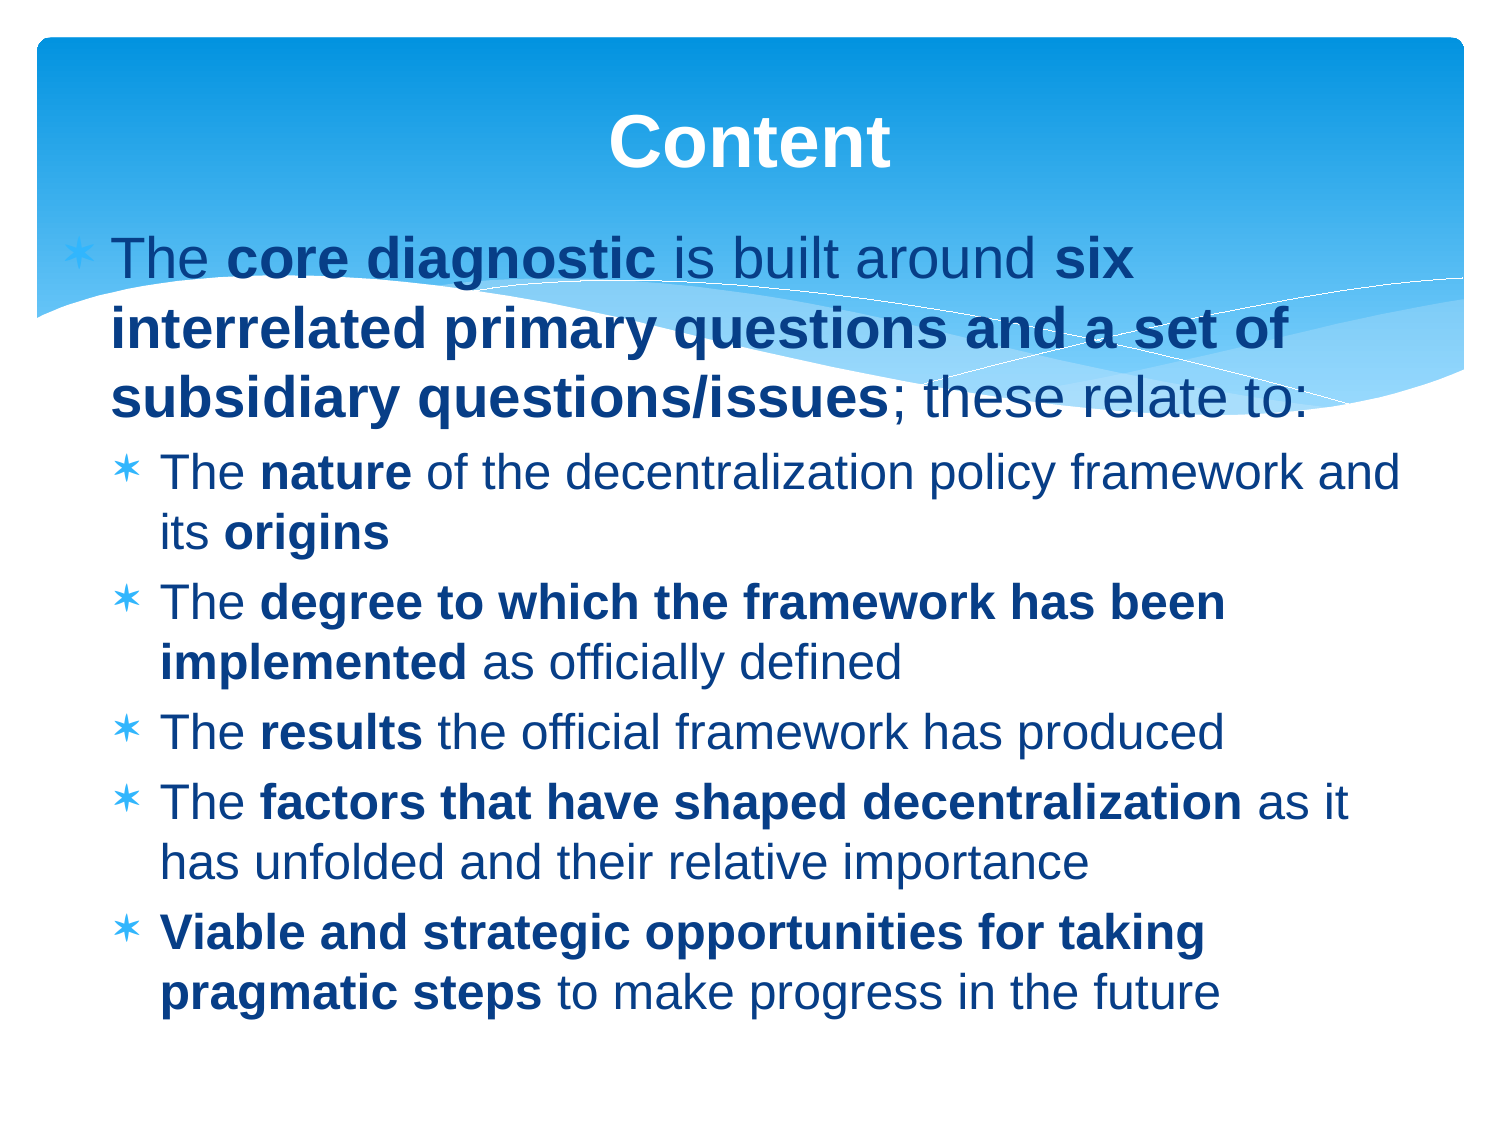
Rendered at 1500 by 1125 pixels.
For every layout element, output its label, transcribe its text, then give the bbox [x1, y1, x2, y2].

list The core diagnostic is built around six interrelated primary questions and a set of subsidiary questions/issues; these relate to: The nature of the decentralization policy framework and its origins The degree to which the framework has been implemented as officially defined The results the official framework has produced The factors that have shaped decentralization as it has unfolded and their relative importance Viable and strategic opportunities for taking pragmatic steps to make progress in the future [50, 212, 1438, 1100]
title Content [62, 37, 1438, 212]
